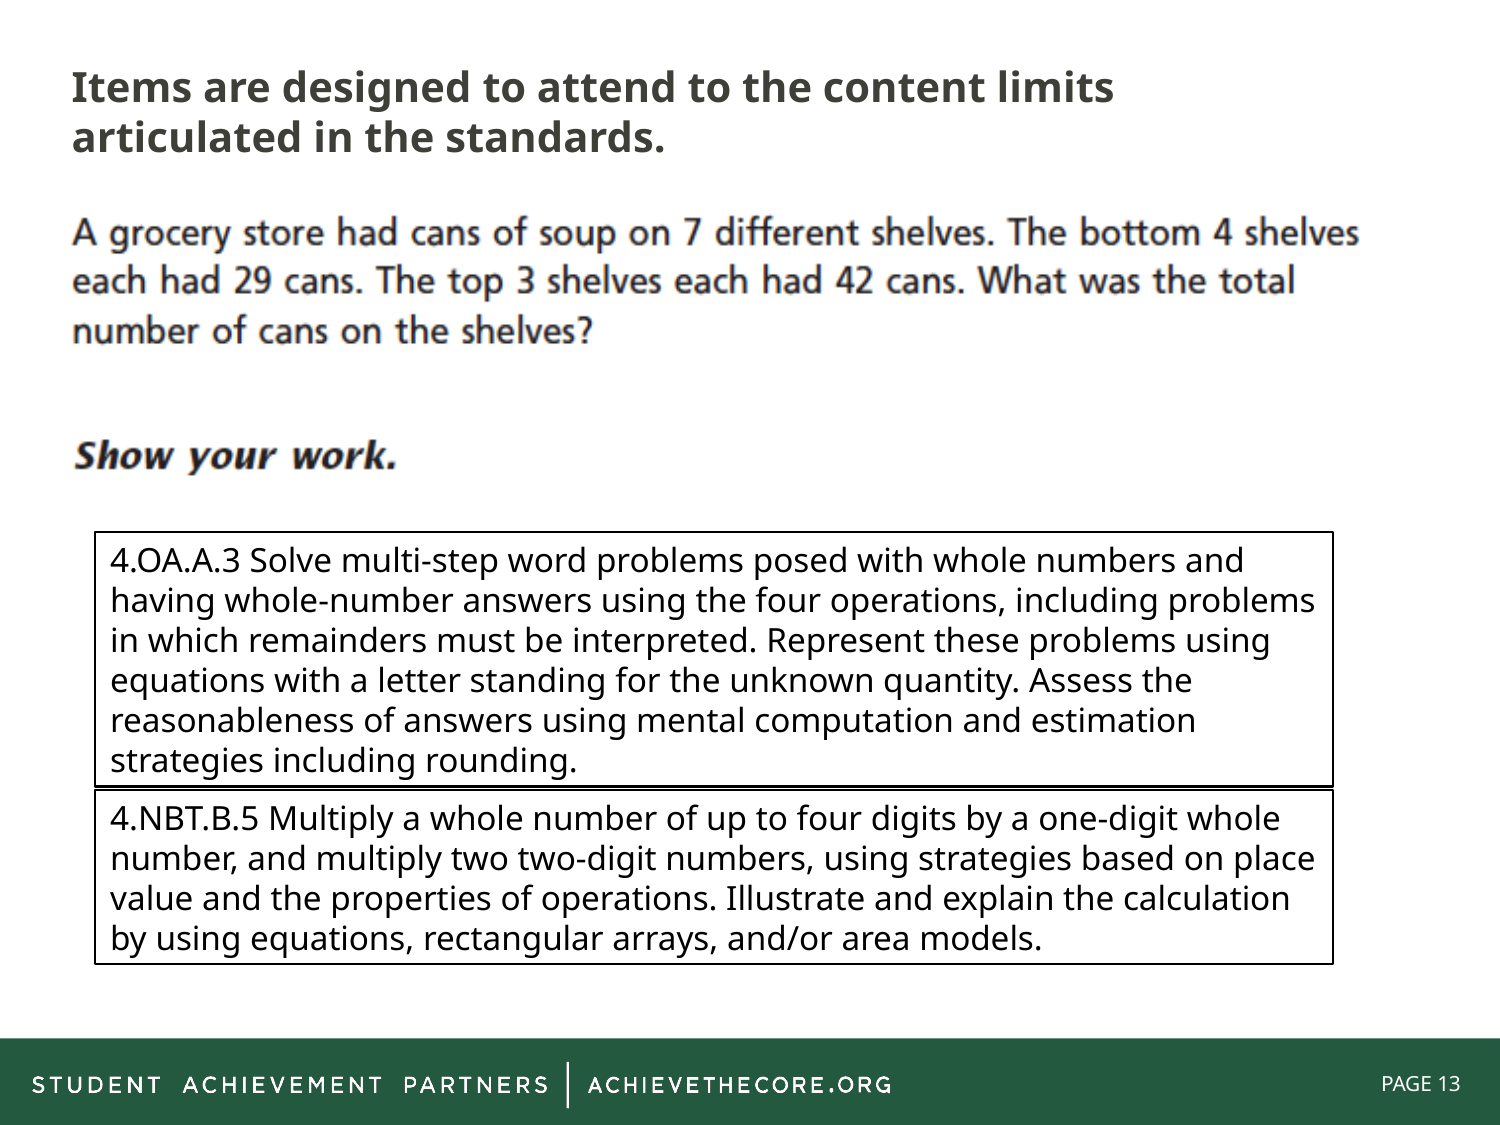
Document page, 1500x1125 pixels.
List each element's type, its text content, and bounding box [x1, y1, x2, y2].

text_box 4.NBT.B.5 Multiply a whole number of up to four digits by a one-digit whole number, and multiply two two-digit numbers, using strategies based on place value and the properties of operations. Illustrate and explain the calculation by using equations, rectangular arrays, and/or area models. [95, 789, 1333, 965]
title Items are designed to attend to the content limits articulated in the standards. [56, 45, 1350, 178]
picture [56, 206, 1389, 504]
text_box 4.OA.A.3 Solve multi-step word problems posed with whole numbers and having whole-number answers using the four operations, including problems in which remainders must be interpreted. Represent these problems using equations with a letter standing for the unknown quantity. Assess the reasonableness of answers using mental computation and estimation strategies including rounding. [95, 532, 1333, 787]
picture [12, 1055, 911, 1112]
